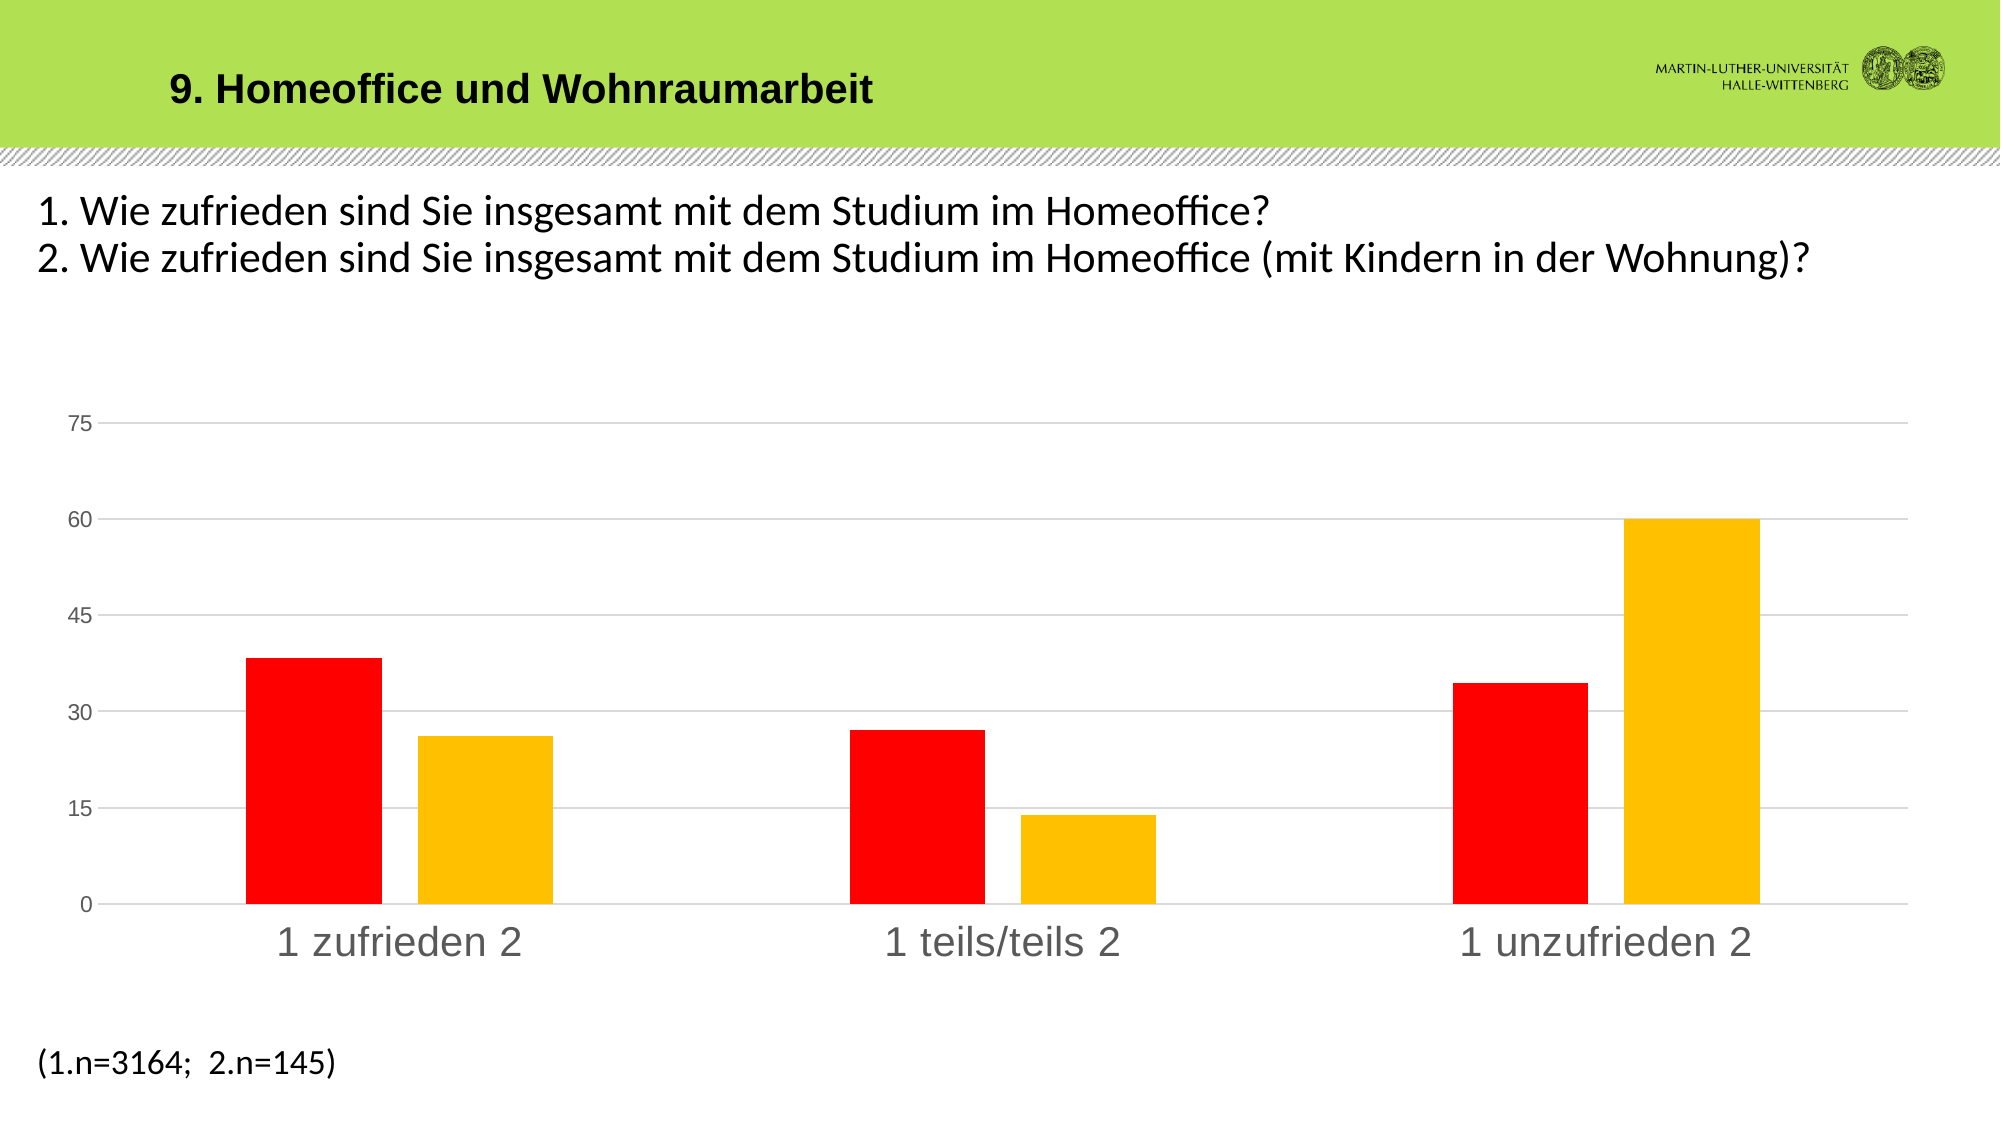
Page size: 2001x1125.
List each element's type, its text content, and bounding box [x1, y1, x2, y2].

picture [0, 148, 2000, 166]
picture [1656, 46, 1945, 90]
text_box 9. Homeoffice und Wohnraumarbeit [161, 54, 882, 120]
chart [48, 372, 1918, 980]
title 1. Wie zufrieden sind Sie insgesamt mit dem Studium im Homeoffice? 2. Wie zufrieden sind Sie insgesamt mit dem Studium im Homeoffice (mit Kindern in der Wohnung)? (1.n=3164; 2.n=145) [36, 187, 1964, 1083]
